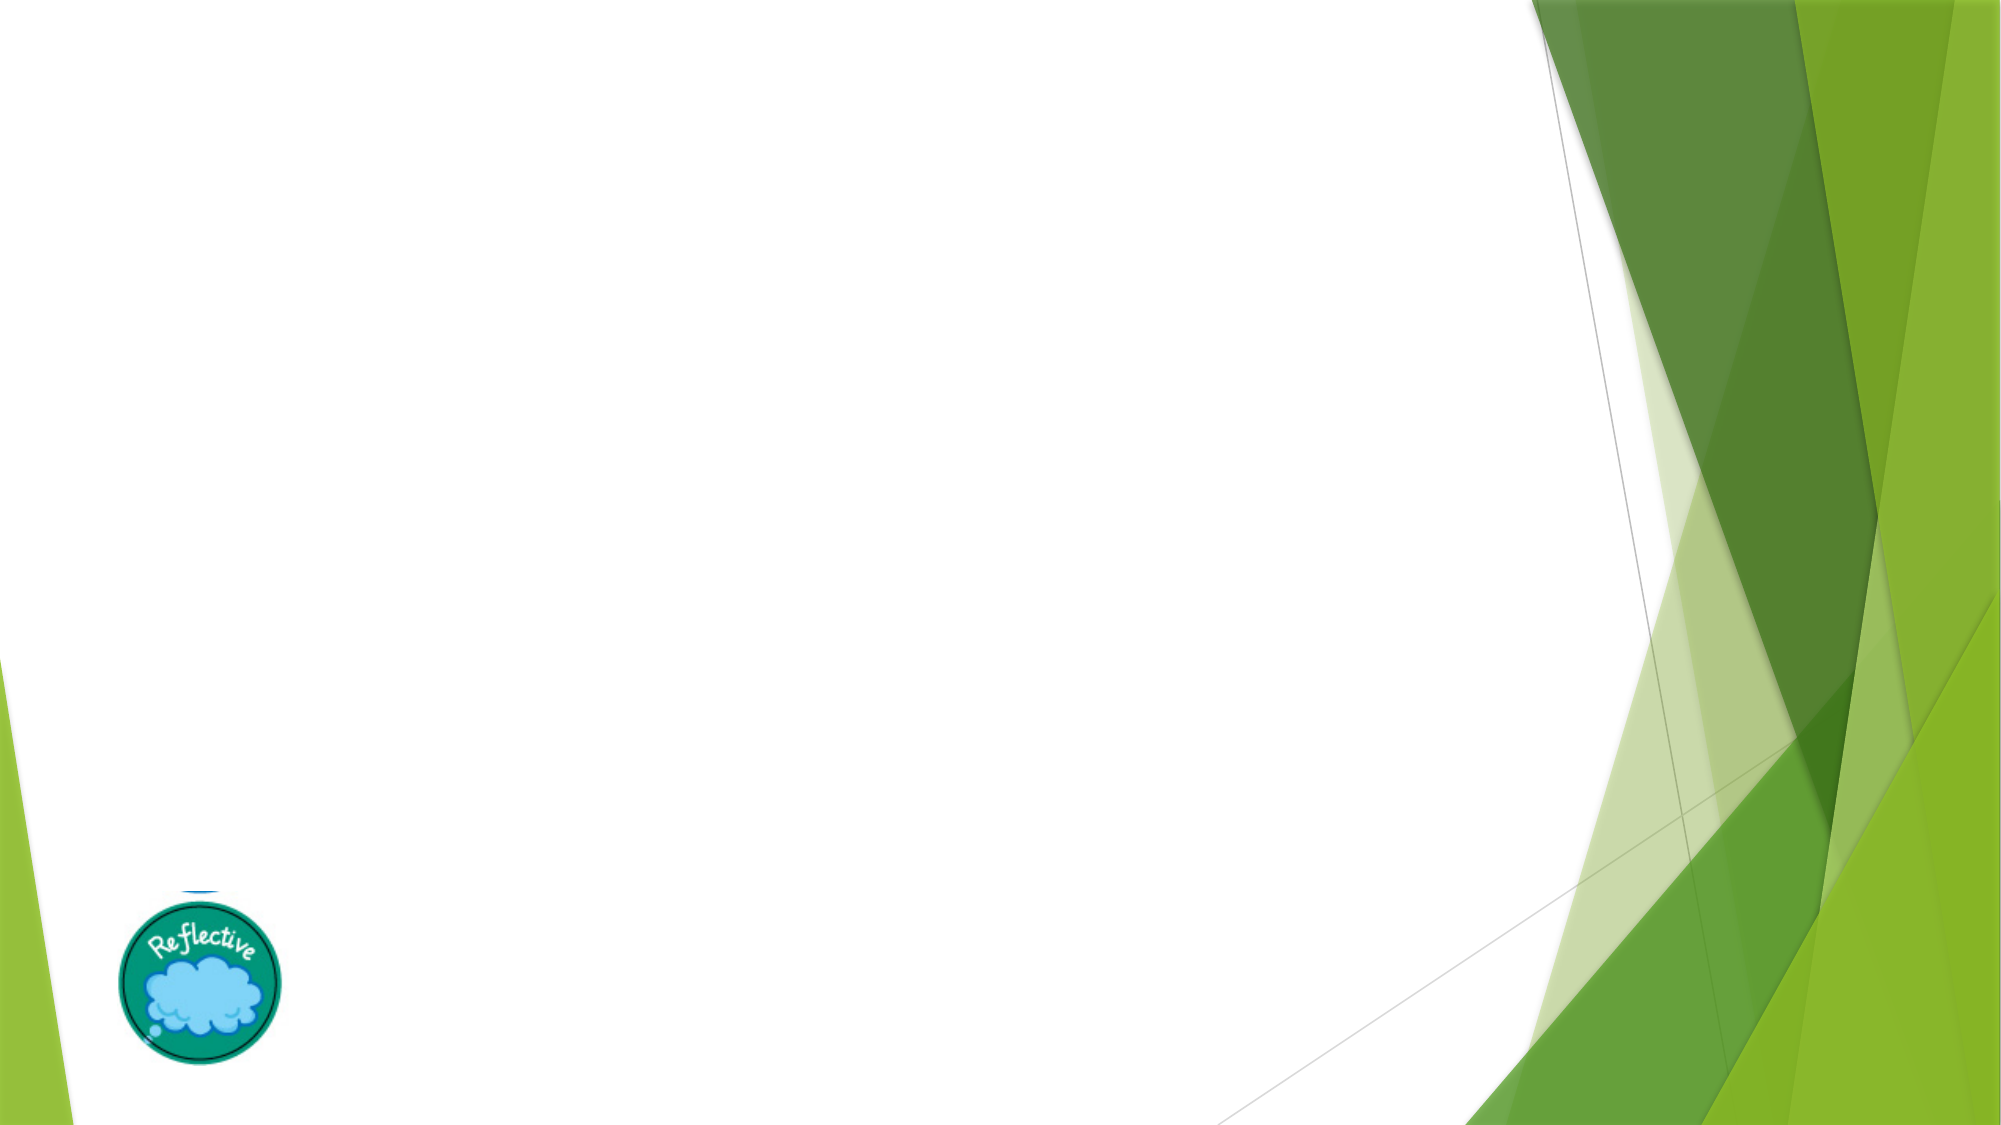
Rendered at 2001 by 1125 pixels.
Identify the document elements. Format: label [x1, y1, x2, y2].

picture [116, 891, 290, 1066]
